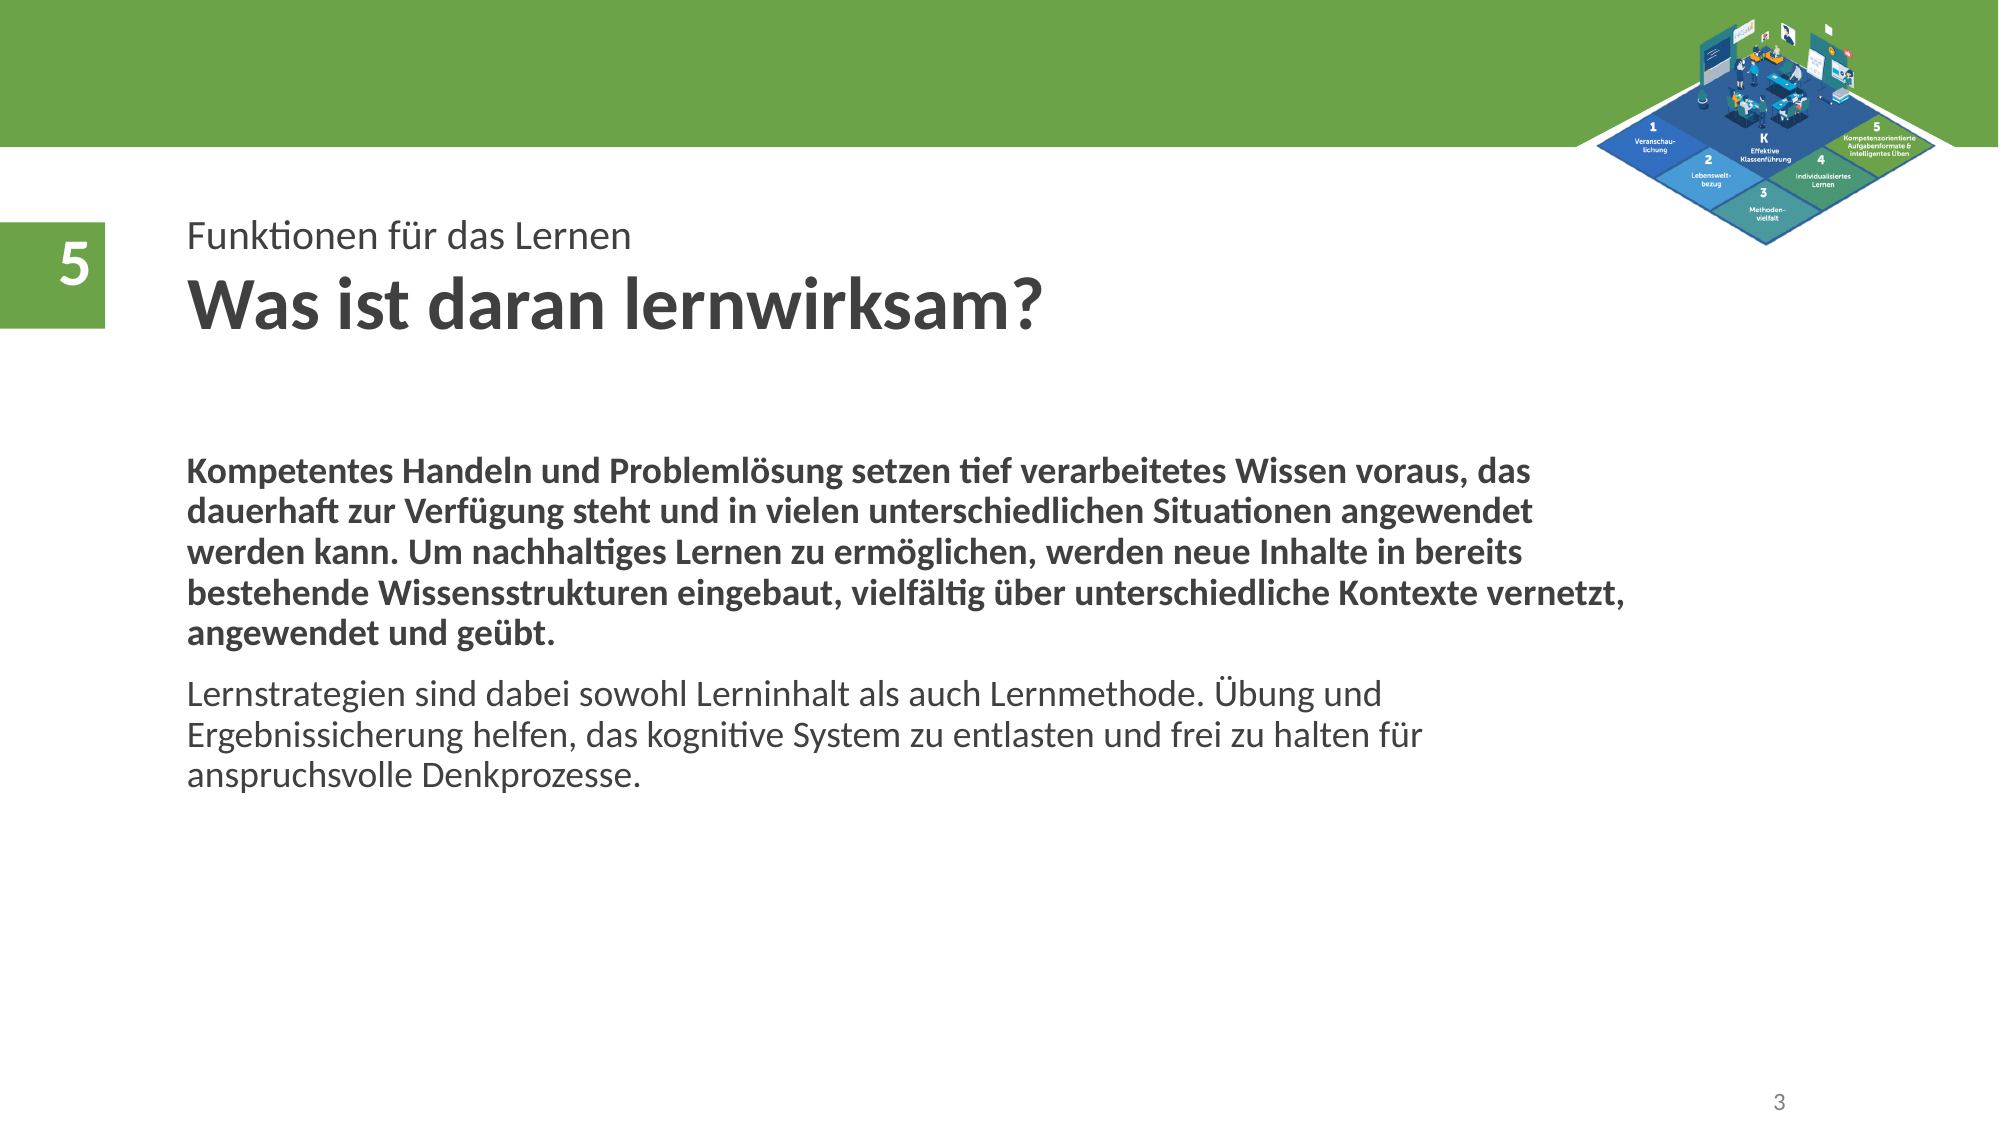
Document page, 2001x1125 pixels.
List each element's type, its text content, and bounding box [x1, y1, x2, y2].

list Was ist daran lernwirksam? [172, 259, 1664, 354]
slide_number 3 [1350, 1075, 1801, 1125]
list Kompetentes Handeln und Problemlösung setzen tief verarbeitetes Wissen voraus, das dauerhaft zur Verfügung steht und in vielen unterschiedlichen Situationen angewendet werden kann. Um nachhaltiges Lernen zu ermöglichen, werden neue Inhalte in bereits bestehende Wissensstrukturen eingebaut, vielfältig über unterschiedliche Kontexte vernetzt, angewendet und geübt. Lernstrategien sind dabei sowohl Lerninhalt als auch Lernmethode. Übung und Ergebnissicherung helfen, das kognitive System zu entlasten und frei zu halten für anspruchsvolle Denkprozesse. [171, 443, 1663, 1036]
picture [1589, 12, 1942, 249]
list Funktionen für das Lernen [171, 183, 1663, 267]
